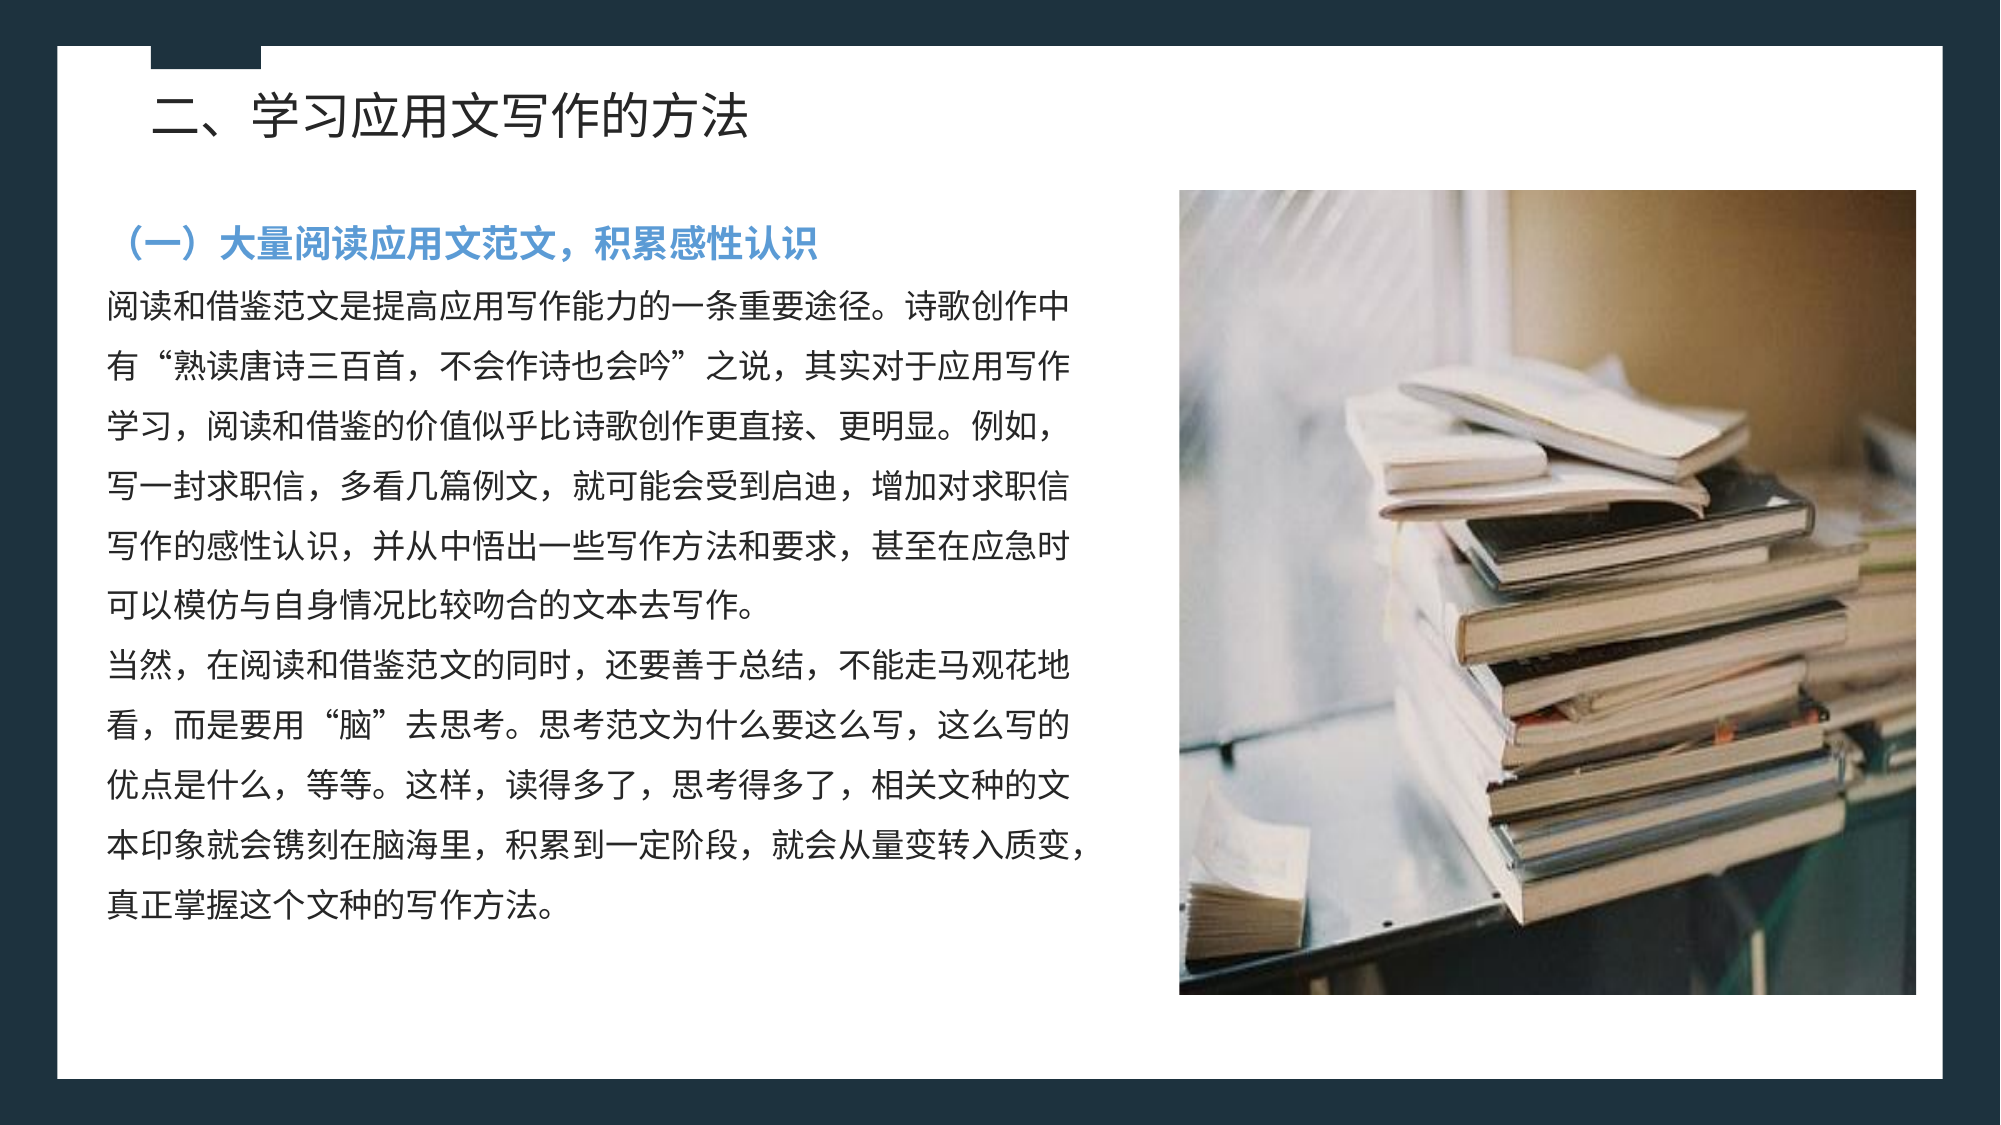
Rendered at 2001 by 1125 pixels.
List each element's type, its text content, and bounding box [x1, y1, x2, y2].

text_box 二、学习应用文写作的方法 [150, 77, 860, 152]
text_box [1178, 189, 1917, 995]
text_box （一）大量阅读应用文范文，积累感性认识 阅读和借鉴范文是提高应用写作能力的一条重要途径。诗歌创作中有“熟读唐诗三百首，不会作诗也会吟”之说，其实对于应用写作学习，阅读和借鉴的价值似乎比诗歌创作更直接、更明显。例如，写一封求职信，多看几篇例文，就可能会受到启迪，增加对求职信写作的感性认识，并从中悟出一些写作方法和要求，甚至在应急时可以模仿与自身情况比较吻合的文本去写作。 当然，在阅读和借鉴范文的同时，还要善于总结，不能走马观花地看，而是要用“脑”去思考。思考范文为什么要这么写，这么写的优点是什么，等等。这样，读得多了，思考得多了，相关文种的文本印象就会镌刻在脑海里，积累到一定阶段，就会从量变转入质变，真正掌握这个文种的写作方法。 [91, 190, 1102, 932]
